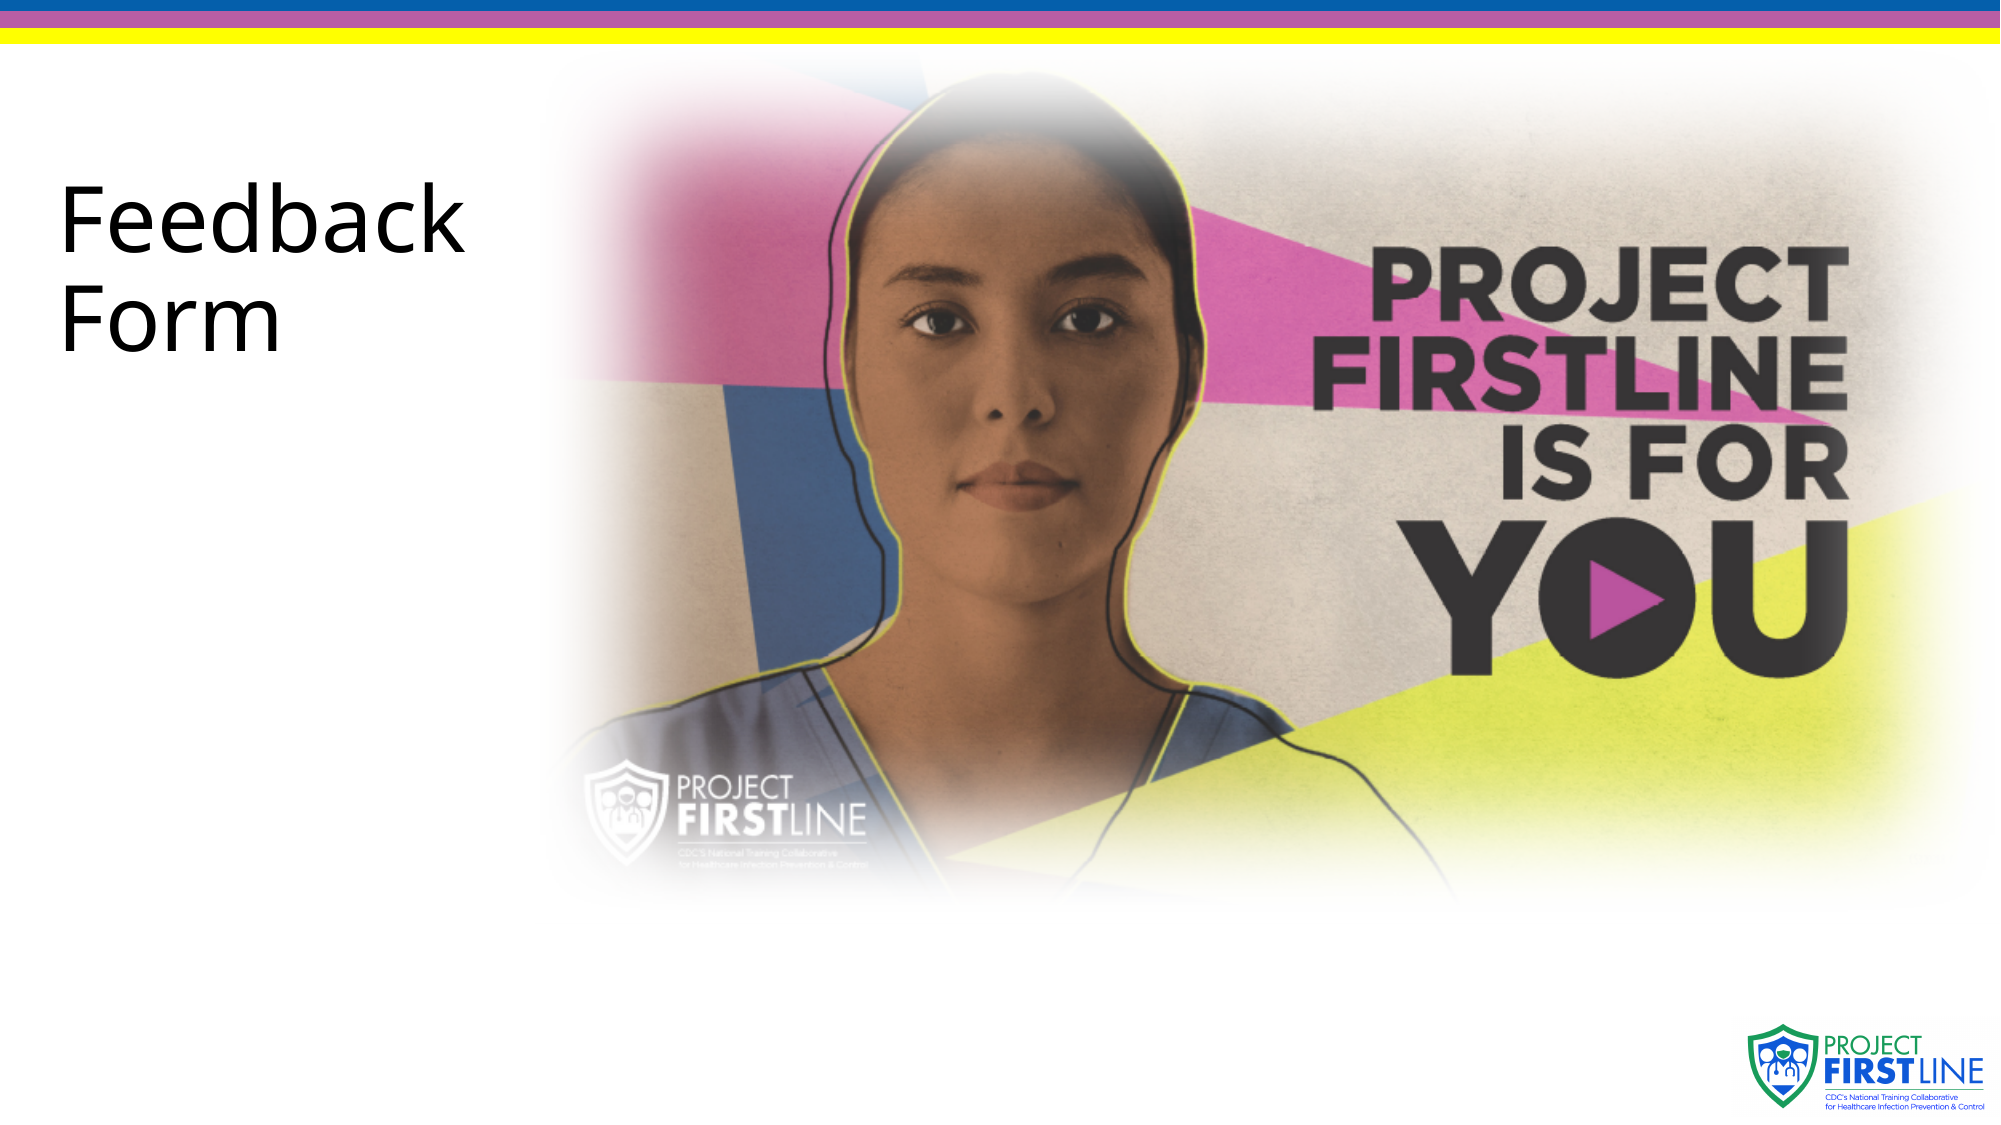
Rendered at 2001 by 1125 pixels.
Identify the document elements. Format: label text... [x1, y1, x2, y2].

picture [536, 42, 2000, 916]
text_box [0, 28, 2000, 44]
text_box [0, 11, 2000, 28]
picture [1731, 1016, 2000, 1117]
title Feedback Form [42, 163, 536, 381]
text_box [0, 0, 2000, 11]
